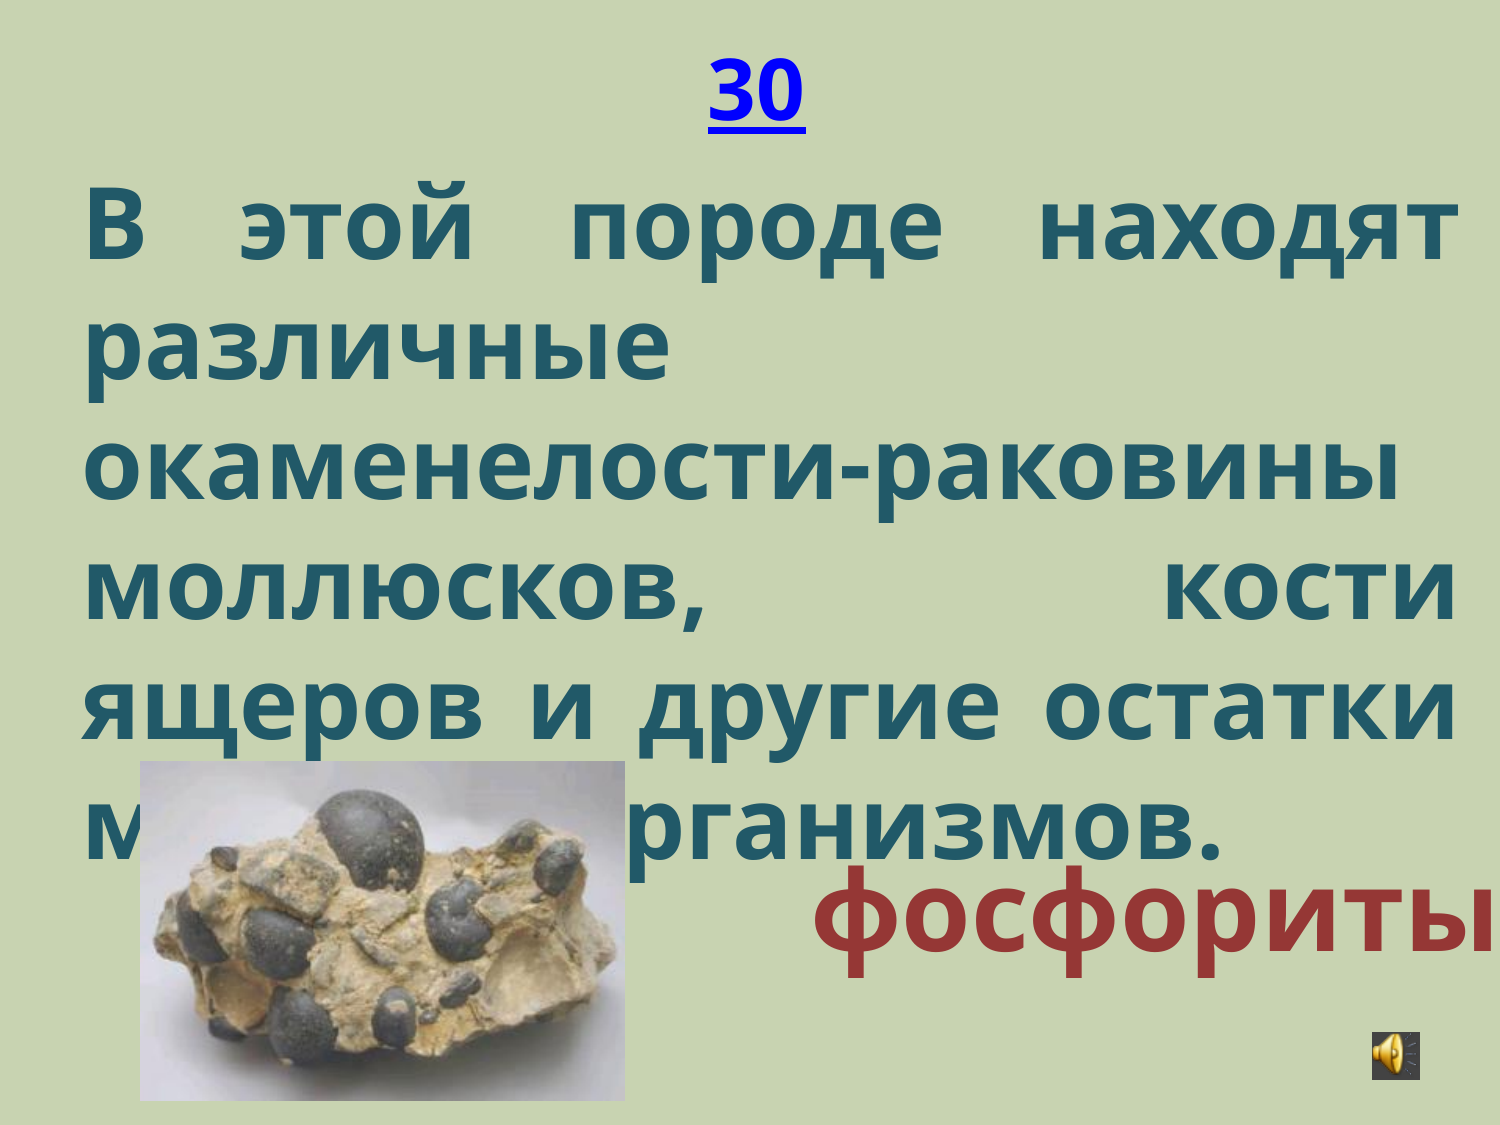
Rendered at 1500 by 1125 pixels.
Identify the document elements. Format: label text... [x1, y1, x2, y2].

picture [1371, 1031, 1422, 1082]
list В этой породе находят различные окаменелости-раковины моллюсков, кости ящеров и другие остатки морских организмов. [0, 152, 1477, 664]
title 30 [82, 0, 1432, 152]
text_box фосфориты [795, 831, 1500, 982]
picture [140, 761, 625, 1101]
